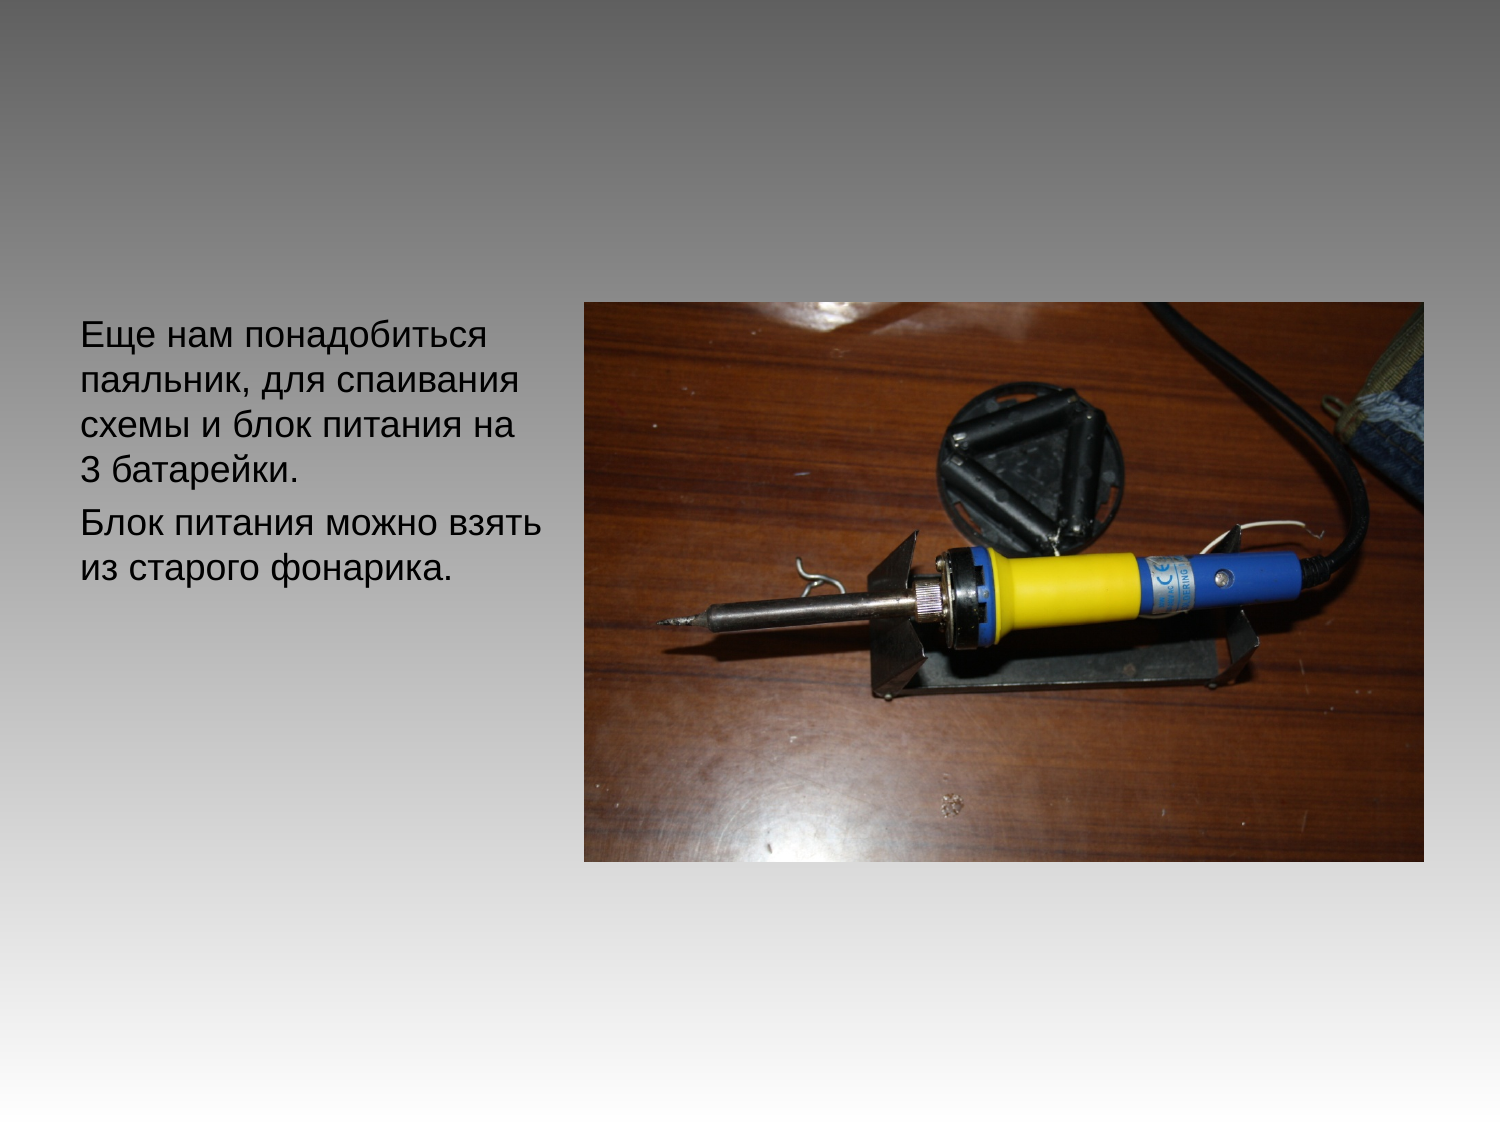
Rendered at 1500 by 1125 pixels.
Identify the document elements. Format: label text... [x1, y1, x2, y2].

list Еще нам понадобиться паяльник, для спаивания схемы и блок питания на 3 батарейки. Блок питания можно взять из старого фонарика. [64, 302, 559, 1073]
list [584, 302, 1424, 862]
